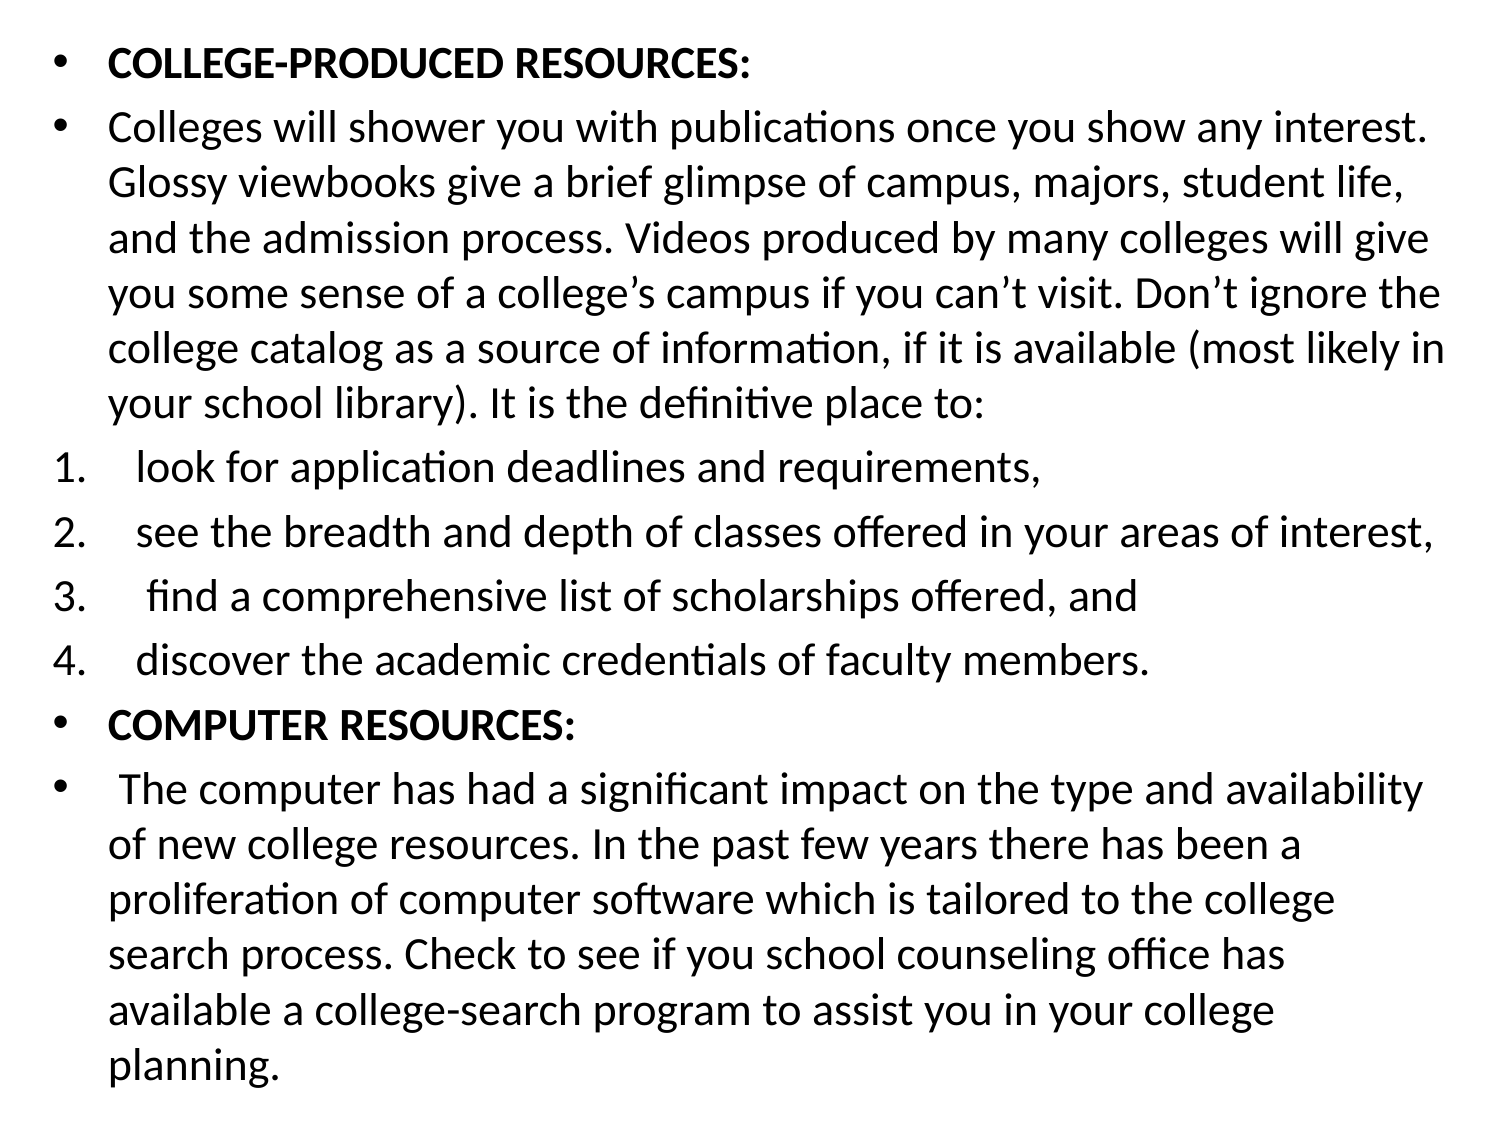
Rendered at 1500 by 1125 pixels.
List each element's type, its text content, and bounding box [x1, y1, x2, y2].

list COLLEGE-PRODUCED RESOURCES: Colleges will shower you with publications once you show any interest. Glossy viewbooks give a brief glimpse of campus, majors, student life, and the admission process. Videos produced by many colleges will give you some sense of a college’s campus if you can’t visit. Don’t ignore the college catalog as a source of information, if it is available (most likely in your school library). It is the definitive place to: look for application deadlines and requirements, see the breadth and depth of classes offered in your areas of interest, find a comprehensive list of scholarships offered, and discover the academic credentials of faculty members. COMPUTER RESOURCES: The computer has had a significant impact on the type and availability of new college resources. In the past few years there has been a proliferation of computer software which is tailored to the college search process. Check to see if you school counseling office has available a college-search program to assist you in your college planning. [37, 24, 1463, 1100]
